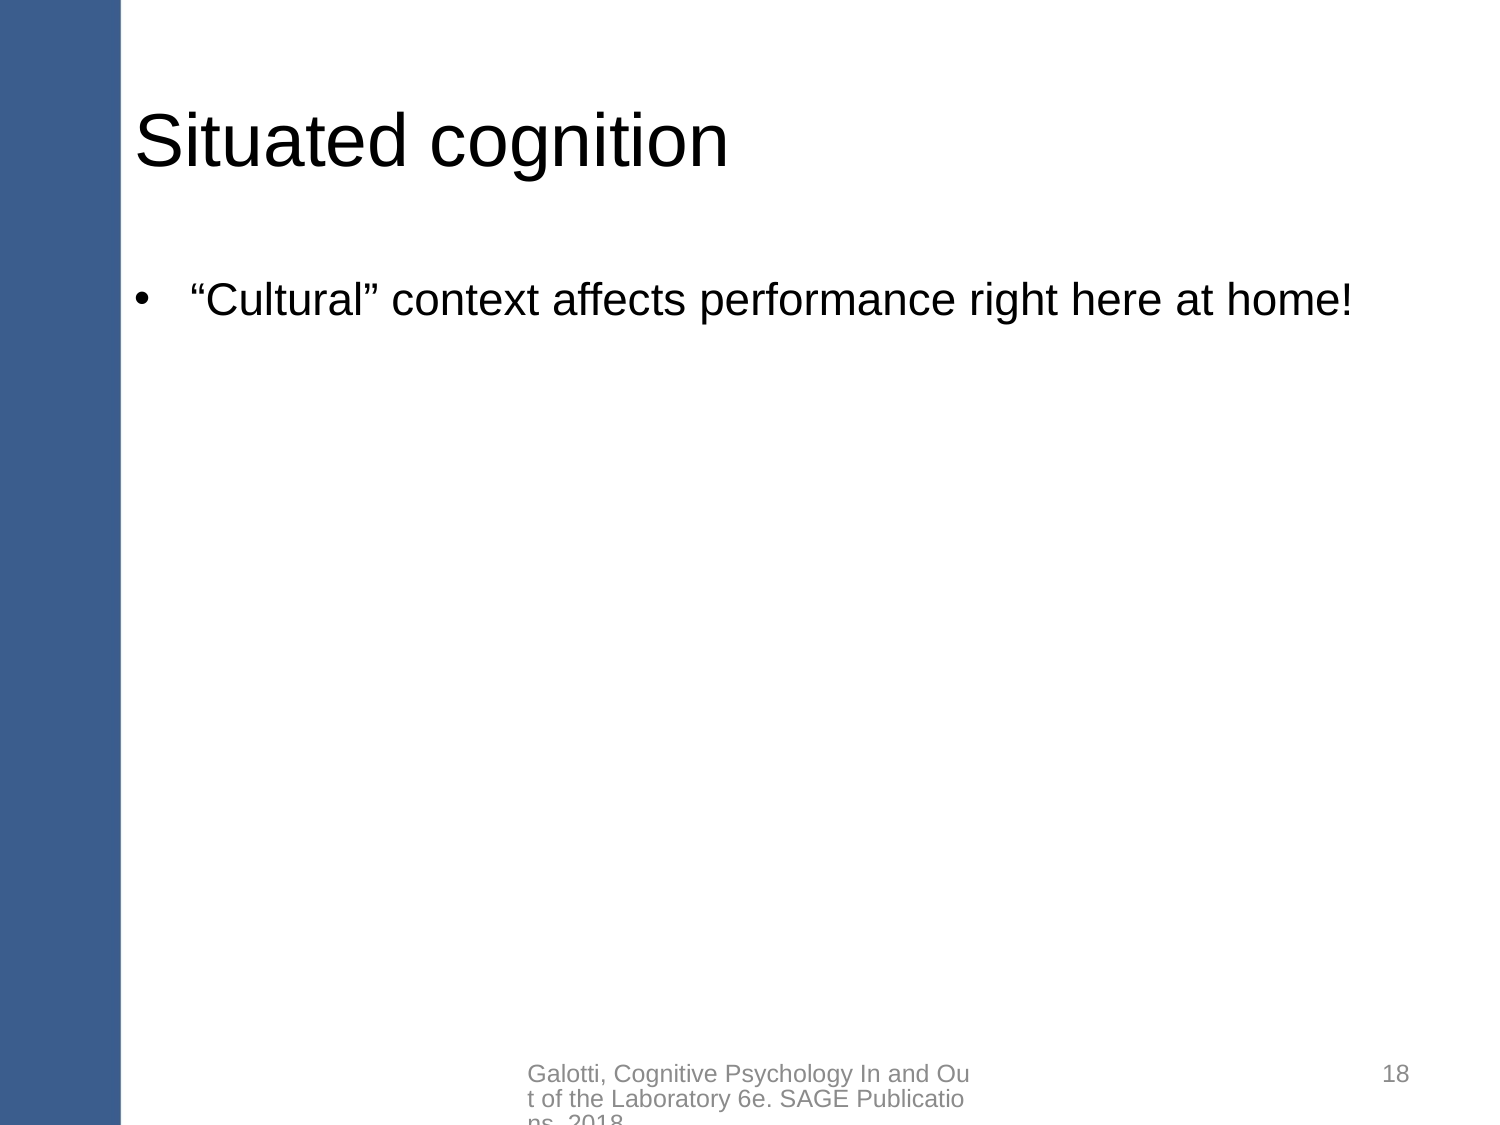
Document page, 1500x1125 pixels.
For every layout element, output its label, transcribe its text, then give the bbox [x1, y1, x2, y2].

picture [0, 0, 1500, 1125]
list “Cultural” context affects performance right here at home! [119, 262, 1470, 1005]
title Situated cognition [119, 42, 1470, 230]
slide_number 18 [1074, 1042, 1425, 1103]
footer Galotti, Cognitive Psychology In and Out of the Laboratory 6e. SAGE Publications, 2018. [512, 1042, 988, 1103]
